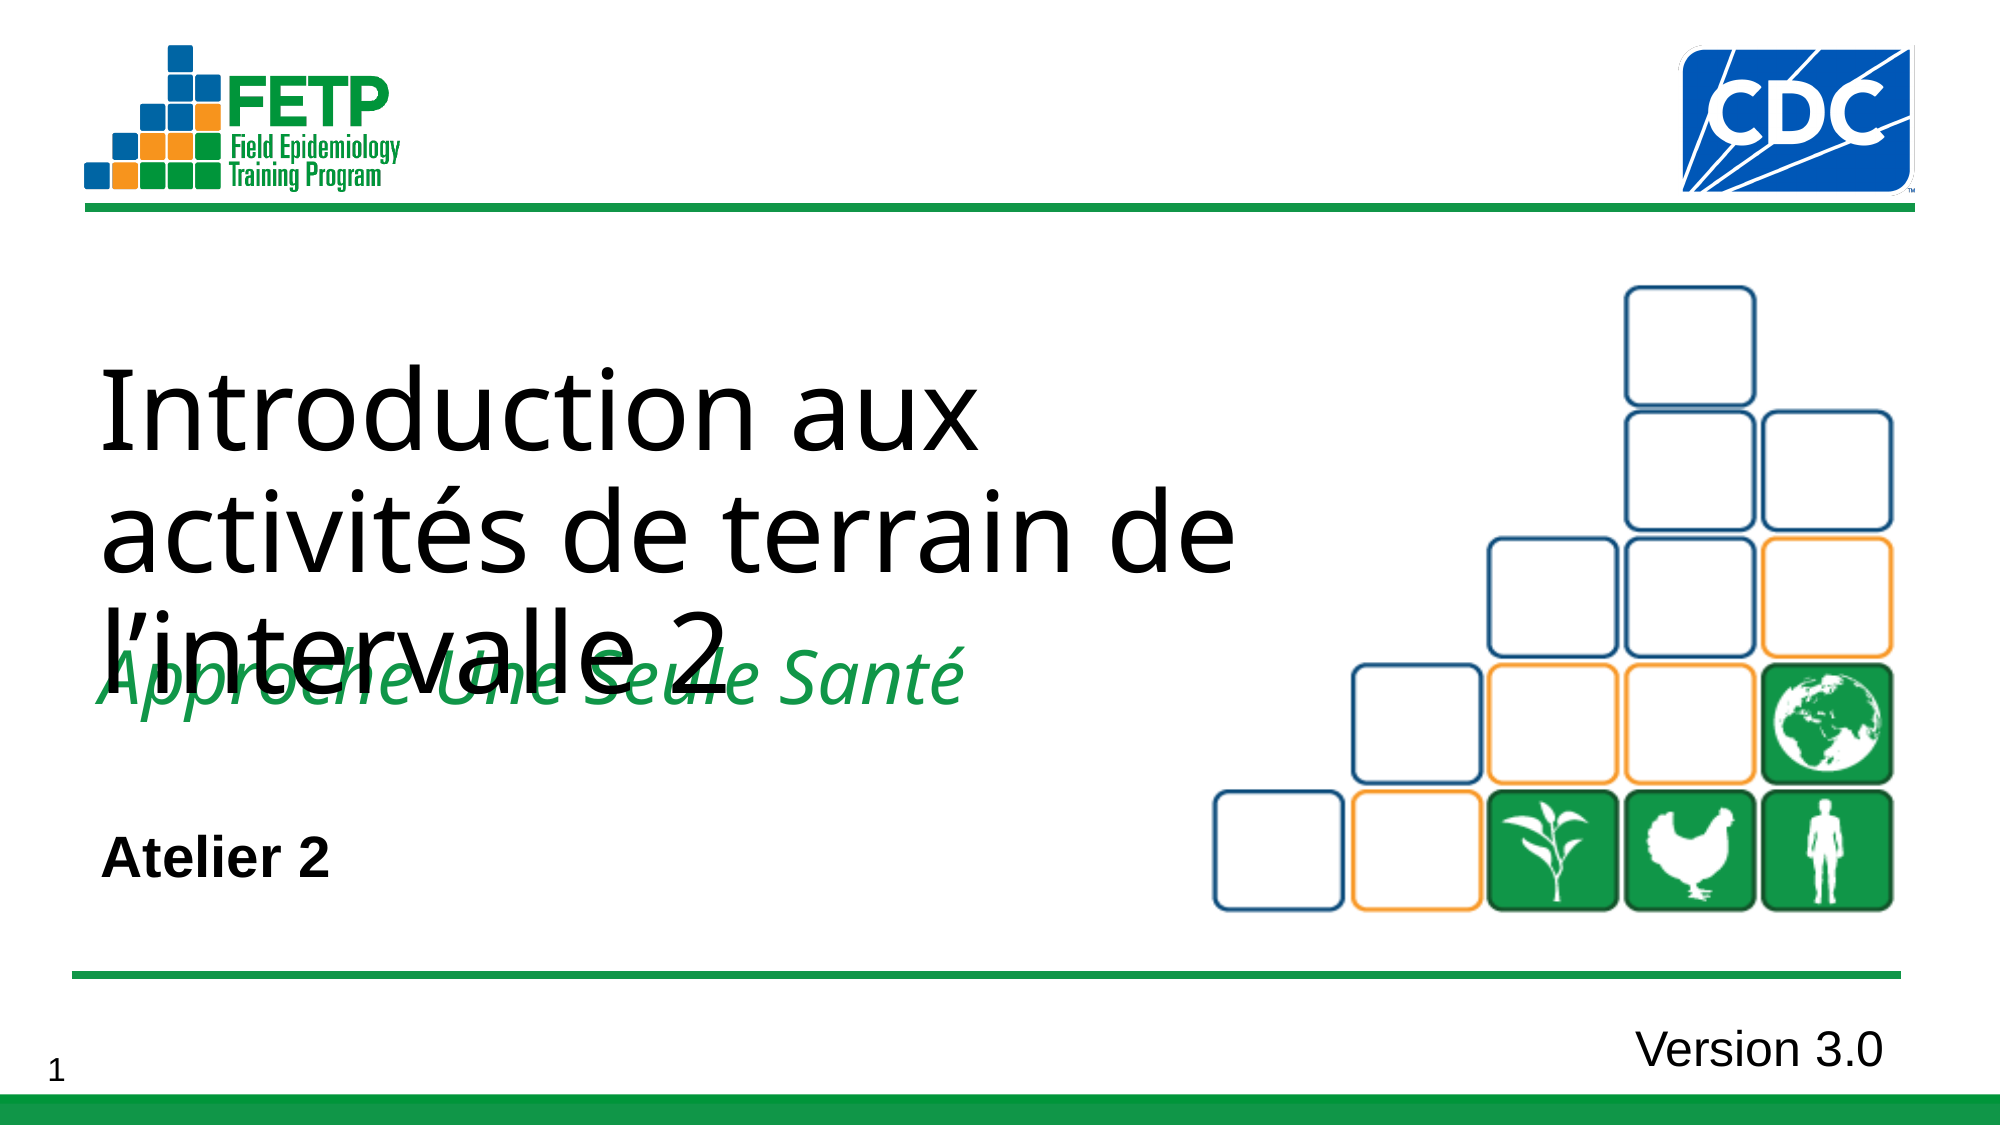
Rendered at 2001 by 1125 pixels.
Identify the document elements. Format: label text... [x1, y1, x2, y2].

picture [1186, 254, 1915, 928]
list Introduction aux activités de terrain de l’intervalle 2 [84, 346, 1391, 607]
list Atelier 2 [85, 812, 574, 898]
picture [1678, 45, 1915, 196]
picture [84, 45, 400, 192]
